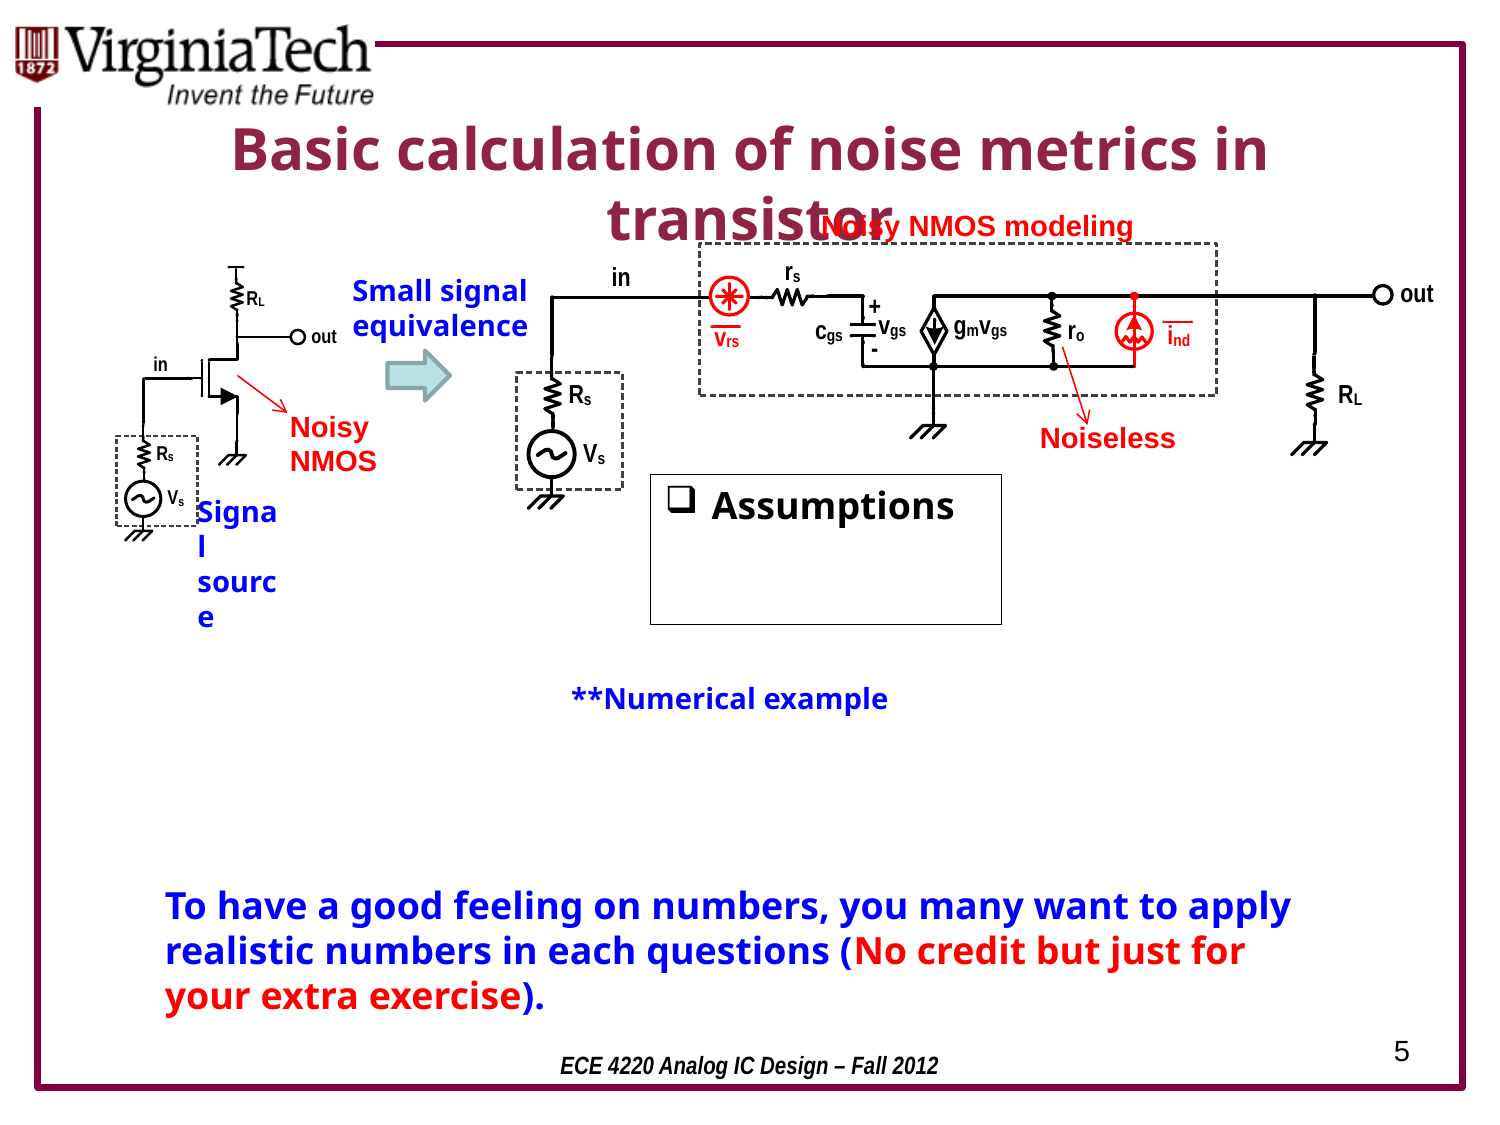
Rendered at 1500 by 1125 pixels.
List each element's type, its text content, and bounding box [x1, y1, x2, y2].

text_box To have a good feeling on numbers, you many want to apply realistic numbers in each questions (No credit but just for your extra exercise). [149, 874, 1350, 1025]
text_box [385, 348, 453, 400]
text_box Signal source [182, 554, 298, 641]
text_box Small signal equivalence [341, 264, 506, 350]
slide_number 5 [1074, 1024, 1425, 1103]
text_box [237, 375, 288, 414]
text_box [112, 262, 340, 545]
title Basic calculation of noise metrics in transistor [75, 104, 1425, 213]
text_box Noisy NMOS [344, 400, 450, 486]
text_box Noisy NMOS modeling [806, 199, 1150, 236]
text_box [511, 237, 1438, 514]
picture [15, 24, 375, 107]
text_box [1062, 346, 1088, 426]
